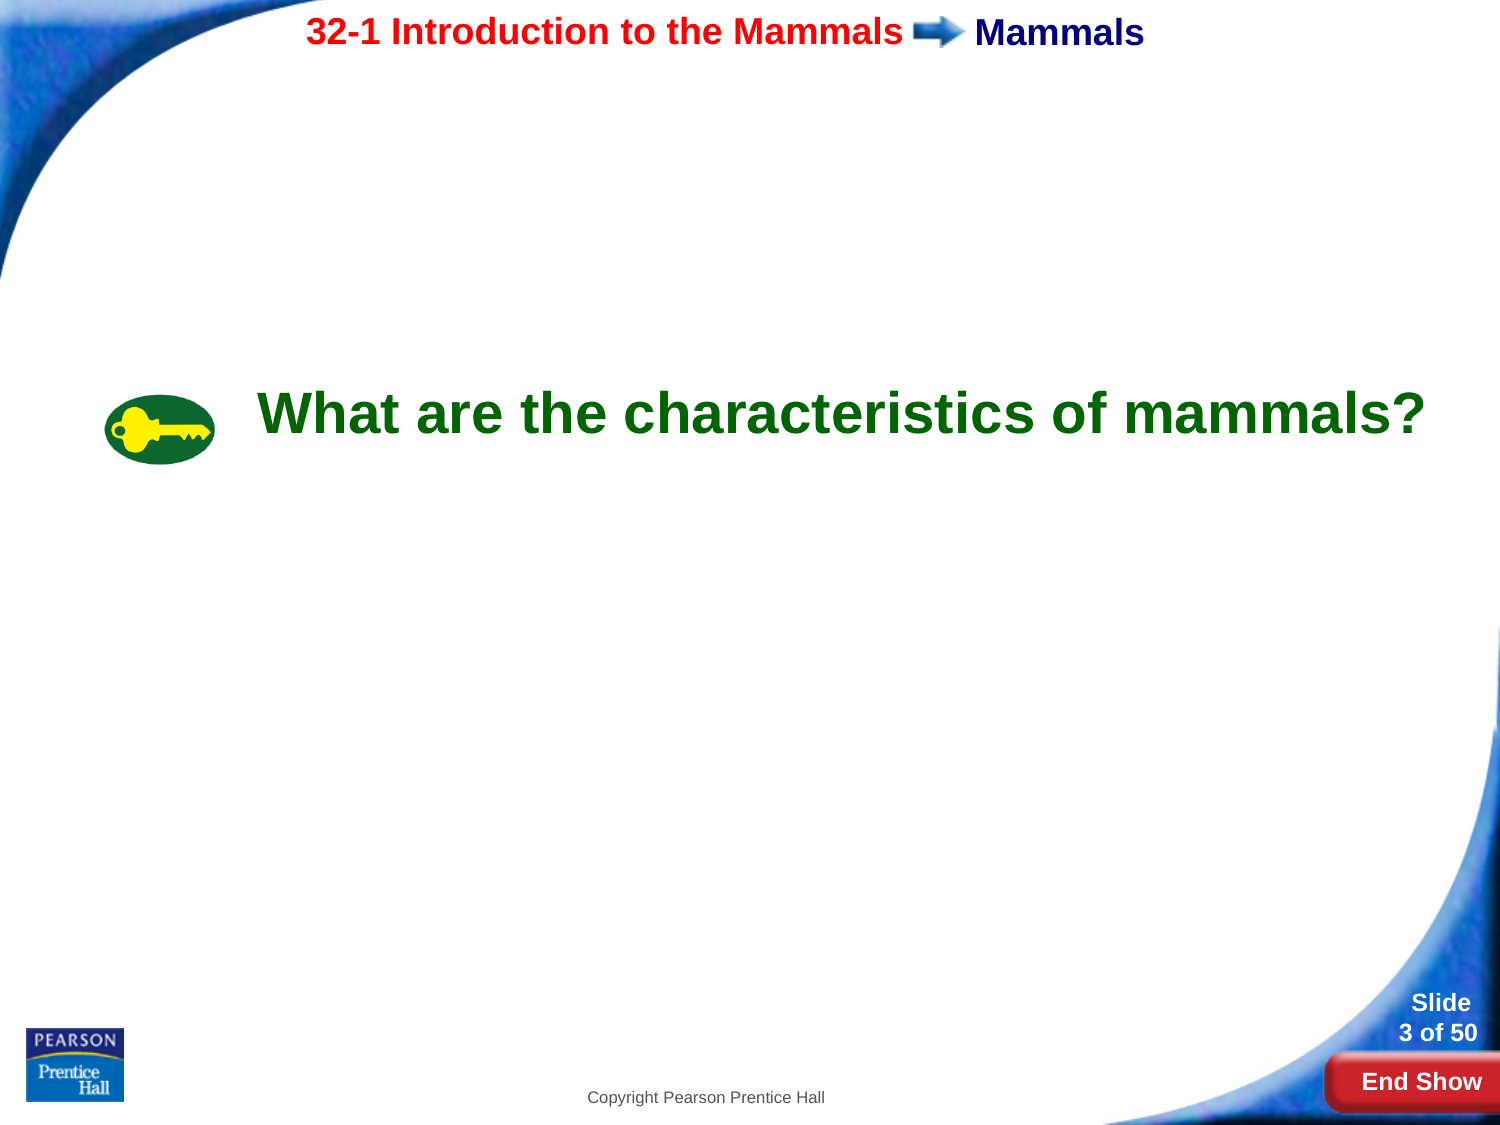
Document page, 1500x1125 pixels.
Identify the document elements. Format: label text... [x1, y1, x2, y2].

list What are the characteristics of mammals? [44, 179, 1500, 938]
picture [0, 0, 1500, 1125]
title Mammals [959, 0, 1500, 76]
footer Copyright Pearson Prentice Hall [468, 1078, 945, 1105]
